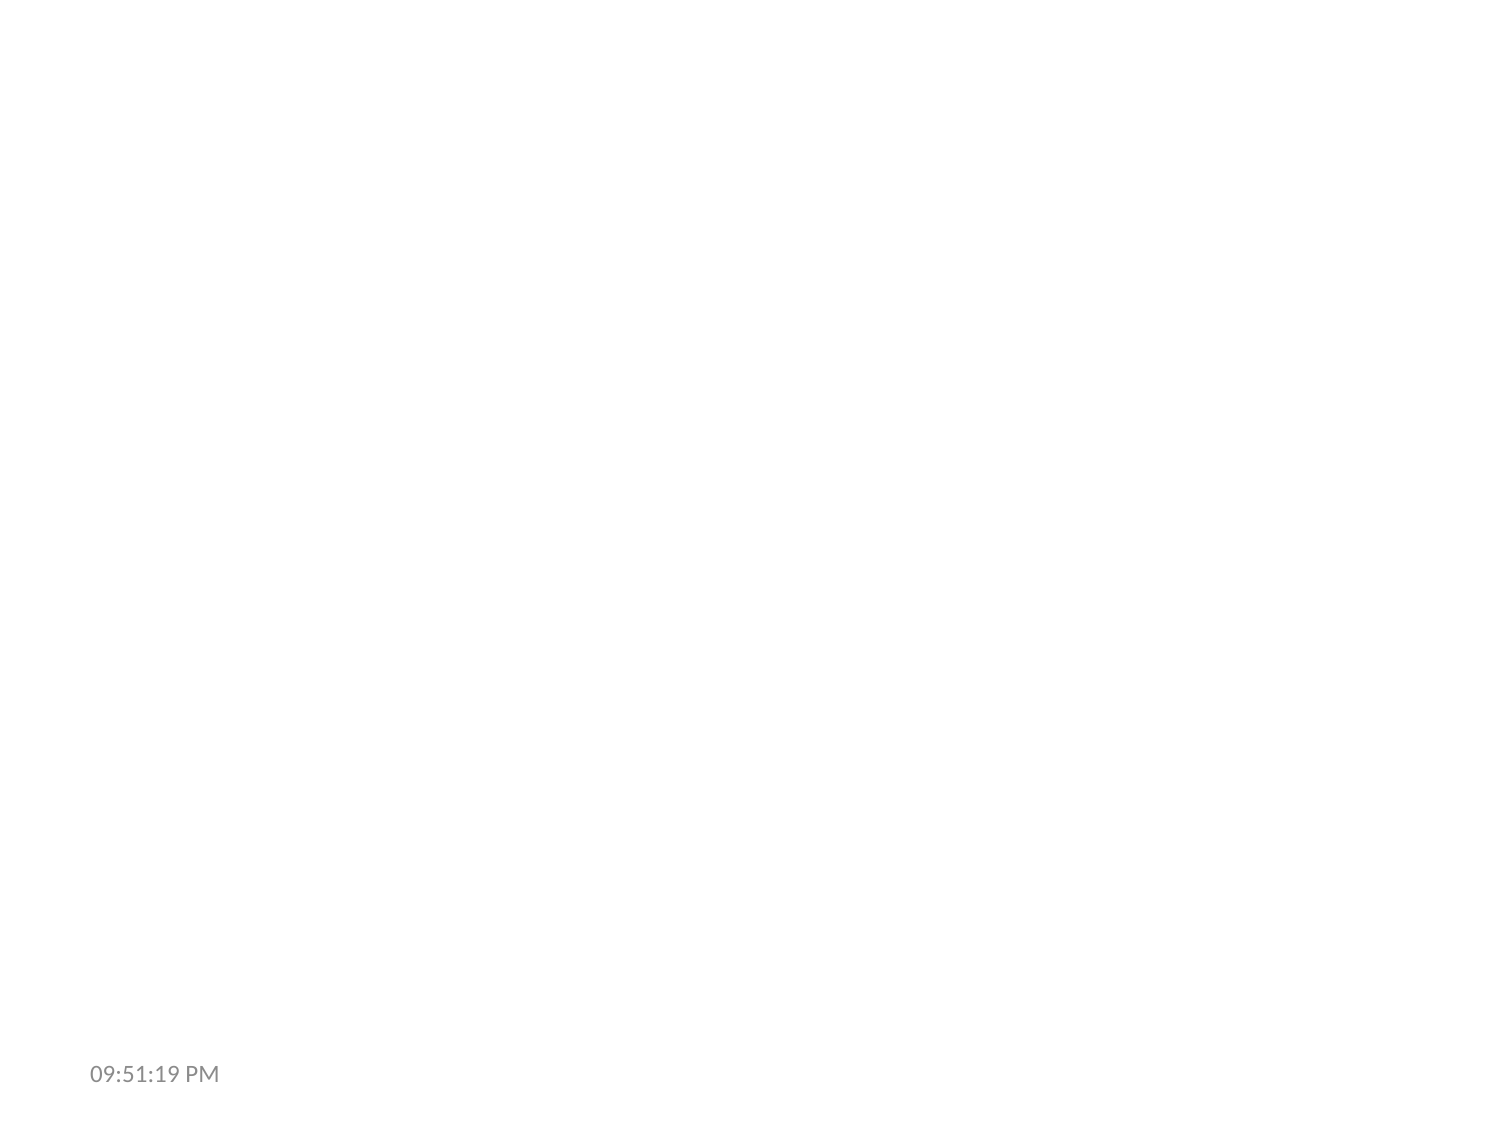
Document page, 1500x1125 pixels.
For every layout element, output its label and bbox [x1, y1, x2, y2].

slide_number [75, 1042, 425, 1103]
